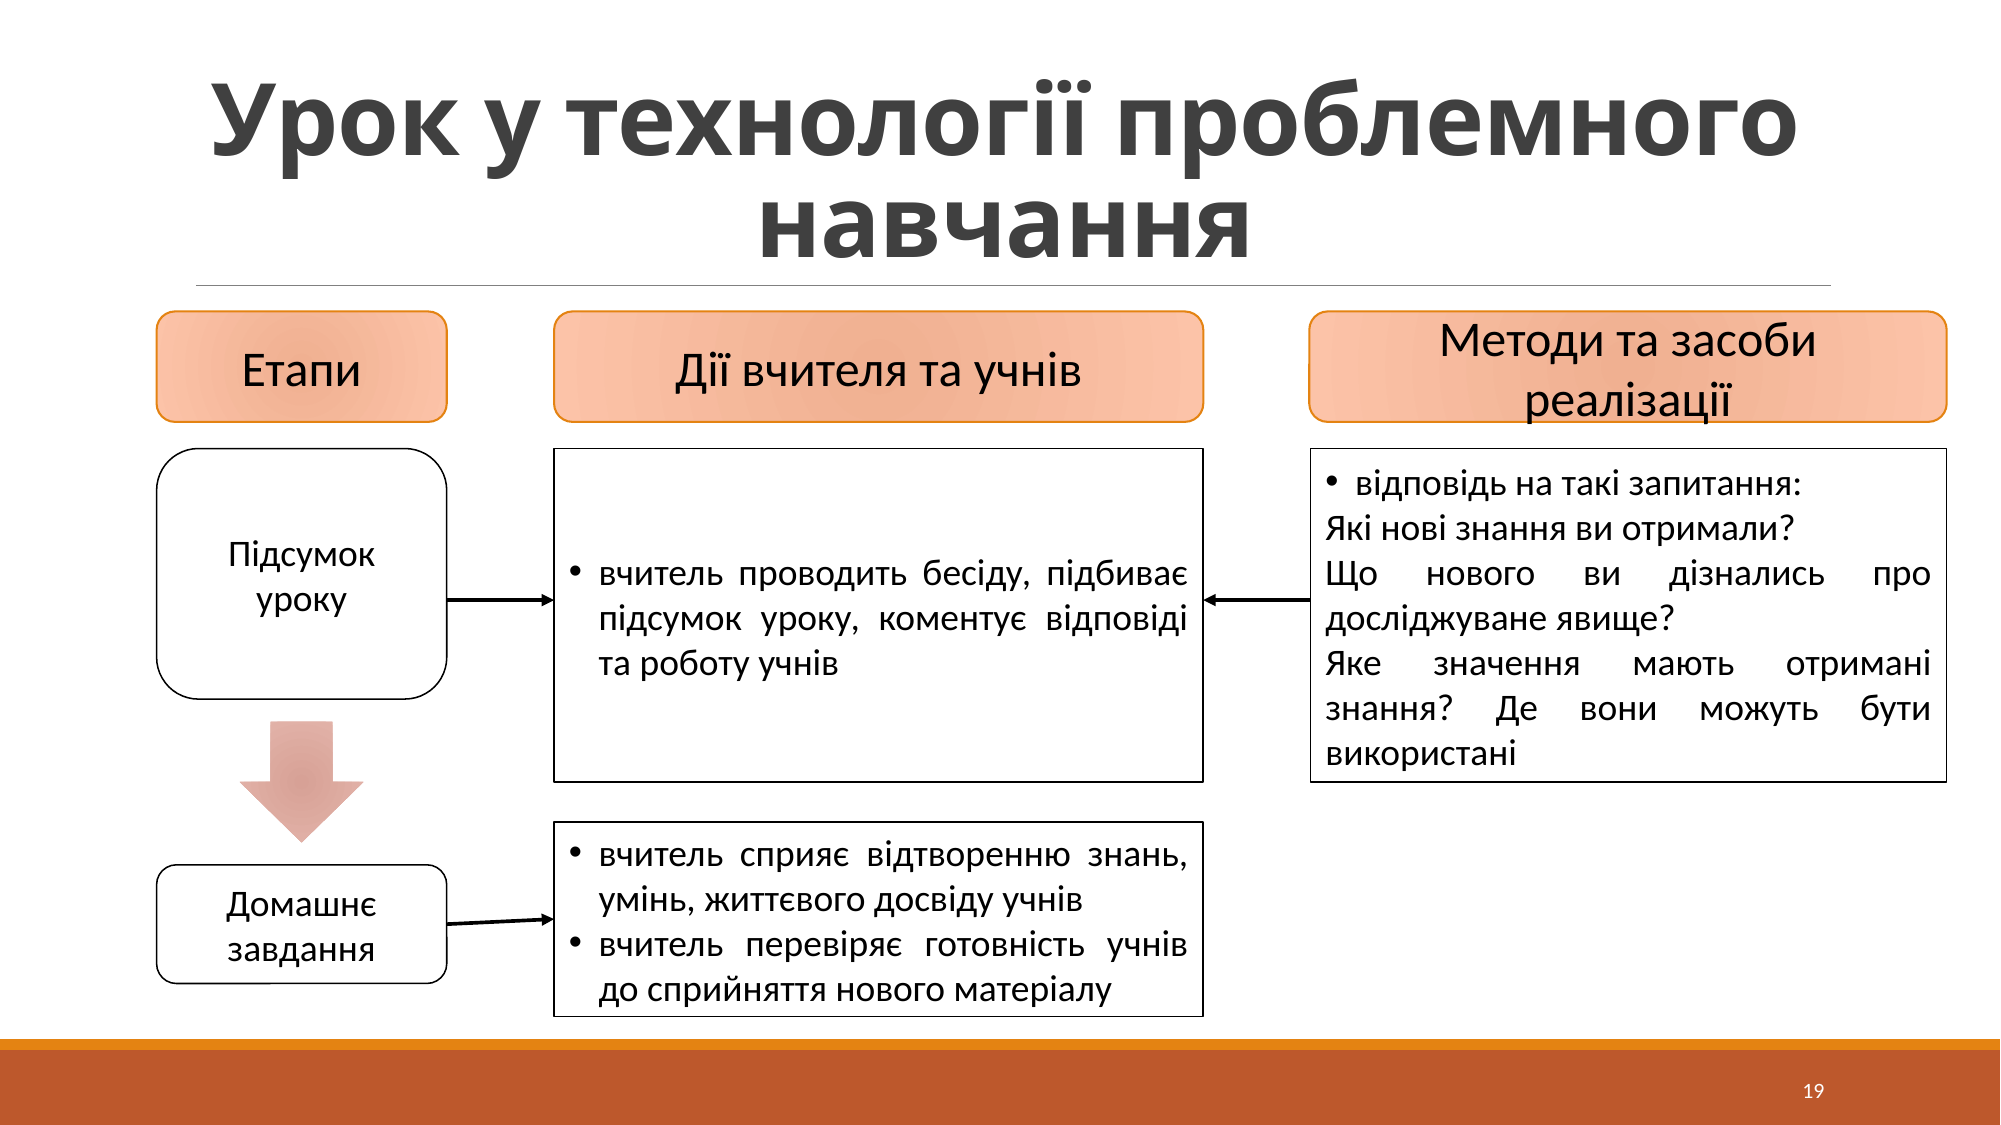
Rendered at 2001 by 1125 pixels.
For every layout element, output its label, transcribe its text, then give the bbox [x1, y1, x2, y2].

text_box вчитель проводить бесіду, підбиває підсумок уроку, коментує відповіді та роботу учнів [554, 448, 1204, 782]
text_box [238, 720, 365, 844]
text_box Підсумок уроку [156, 448, 447, 700]
text_box вчитель сприяє відтворенню знань, умінь, життєвого досвіду учнів вчитель перевіряє готовність учнів до сприйняття нового матеріалу [554, 821, 1204, 1017]
text_box Етапи [155, 310, 448, 423]
text_box відповідь на такі запитання: Які нові знання ви отримали? Що нового ви дізнались про досліджуване явище? Яке значення мають отримані знання? Де вони можуть бути використані [1310, 448, 1947, 782]
text_box Дії вчителя та учнів [553, 310, 1205, 423]
title Урок у технології проблемного навчання [180, 47, 1830, 285]
text_box Домашнє завдання [156, 864, 447, 984]
slide_number 19 [1624, 1059, 1840, 1120]
text_box Методи та засоби реалізації [1308, 310, 1948, 423]
